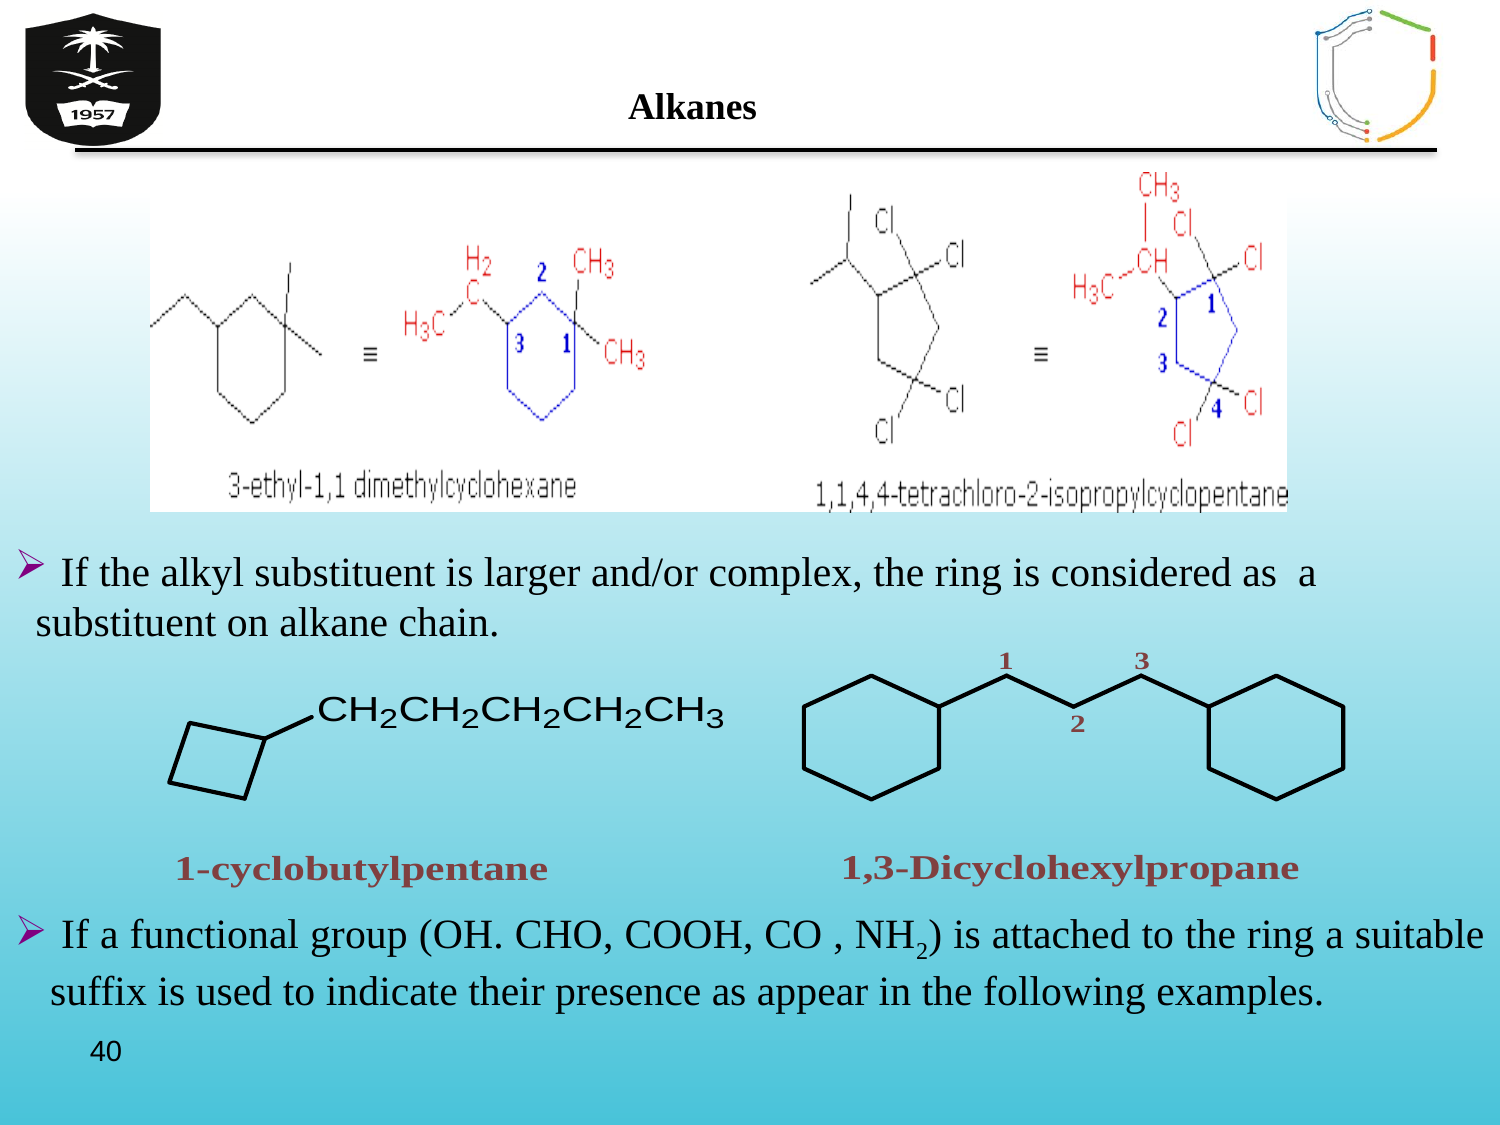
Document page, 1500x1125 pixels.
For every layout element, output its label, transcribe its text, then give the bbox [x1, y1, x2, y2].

picture [149, 172, 1288, 513]
text_box 40 [75, 1024, 425, 1103]
text_box If the alkyl substituent is larger and/or complex, the ring is considered as a substituent on alkane chain. [0, 537, 1500, 703]
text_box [162, 649, 1351, 888]
picture [24, 12, 163, 151]
text_box Alkanes [613, 74, 773, 135]
picture [1287, 0, 1463, 165]
text_box If a functional group (OH. CHO, COOH, CO , NH2) is attached to the ring a suitable suffix is used to indicate their presence as appear in the following examples. [0, 899, 1500, 1022]
